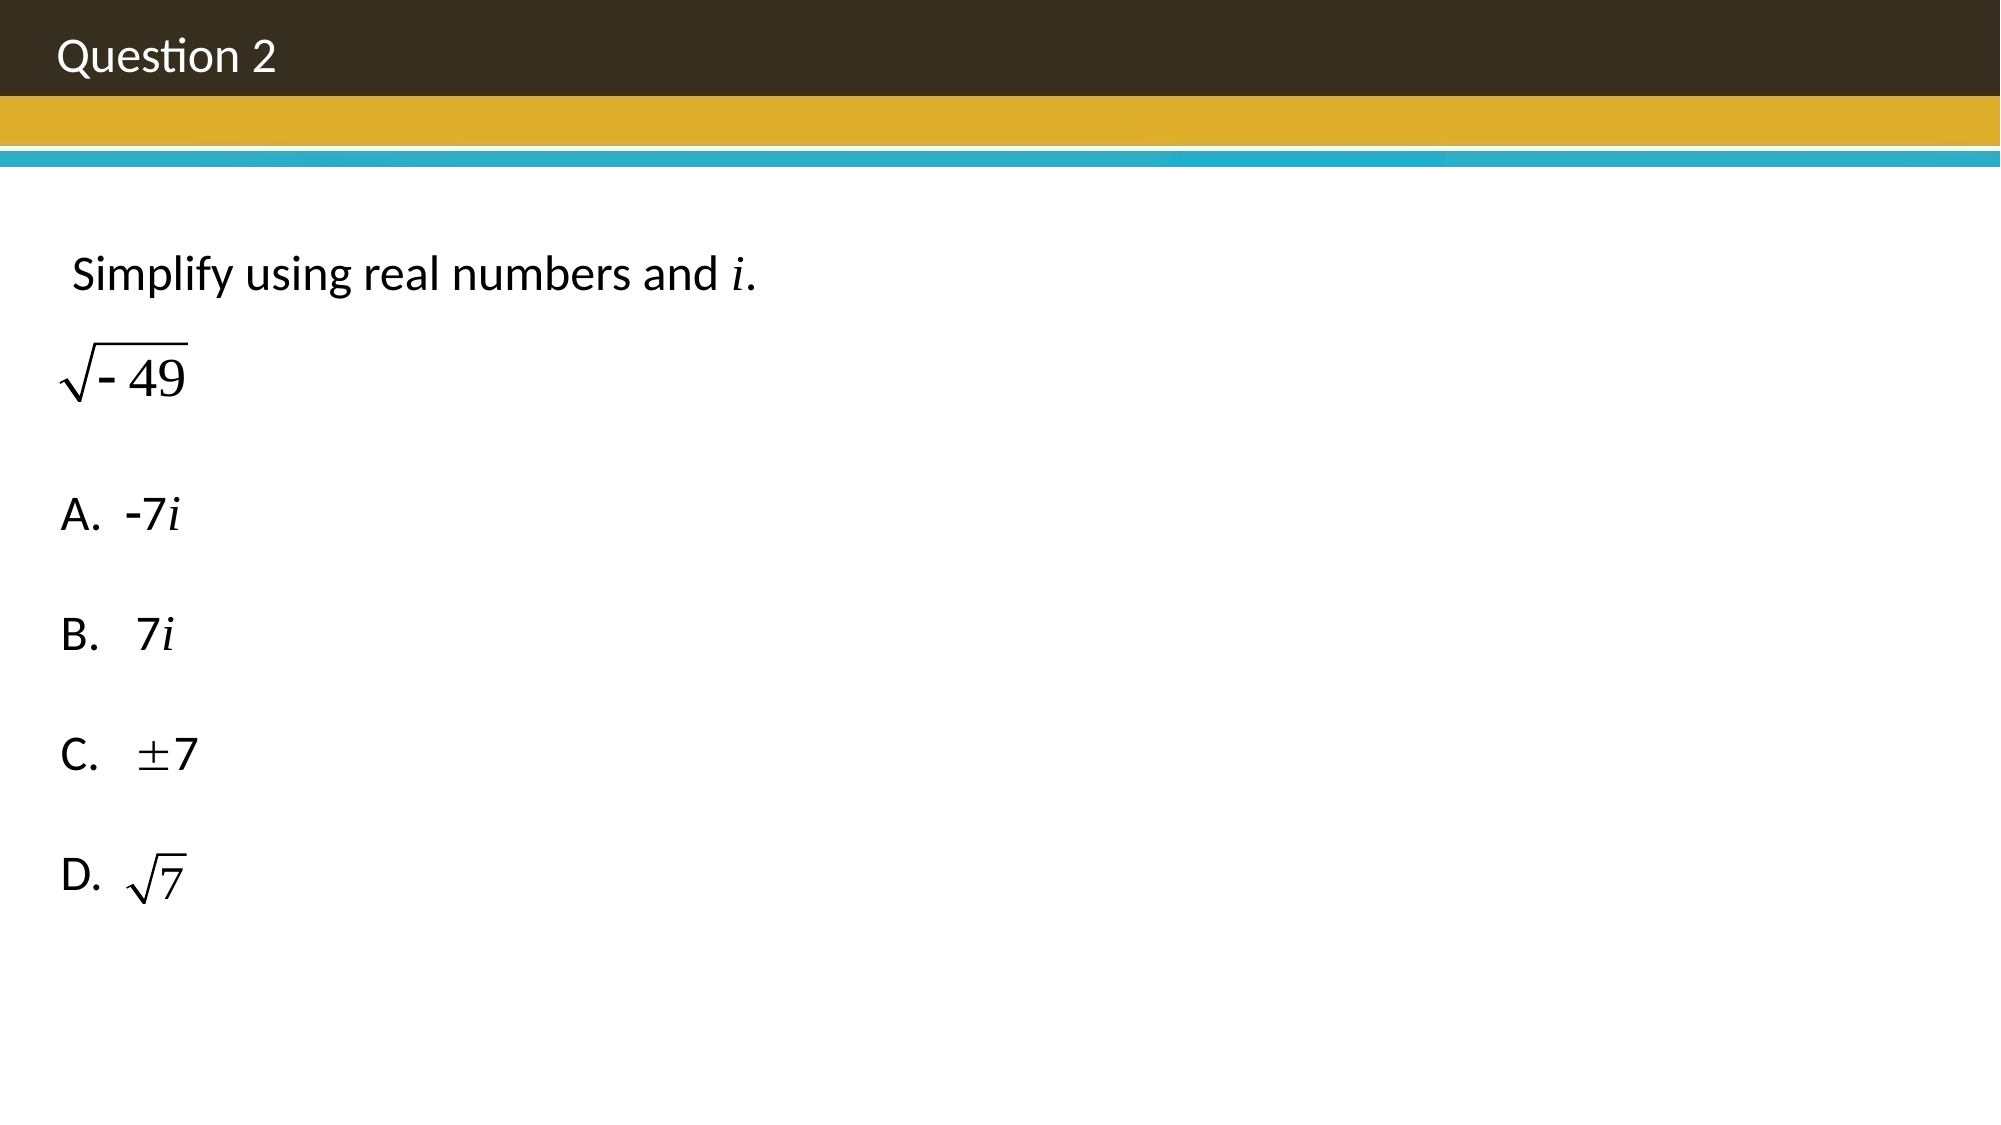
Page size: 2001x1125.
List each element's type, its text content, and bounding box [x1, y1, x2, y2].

picture [0, 0, 2000, 167]
text_box Simplify using real numbers and i. A. 7i 7i C. 7 D. [45, 233, 1945, 909]
picture [117, 844, 199, 916]
text_box Question 2 [41, 14, 293, 90]
picture [49, 332, 199, 415]
